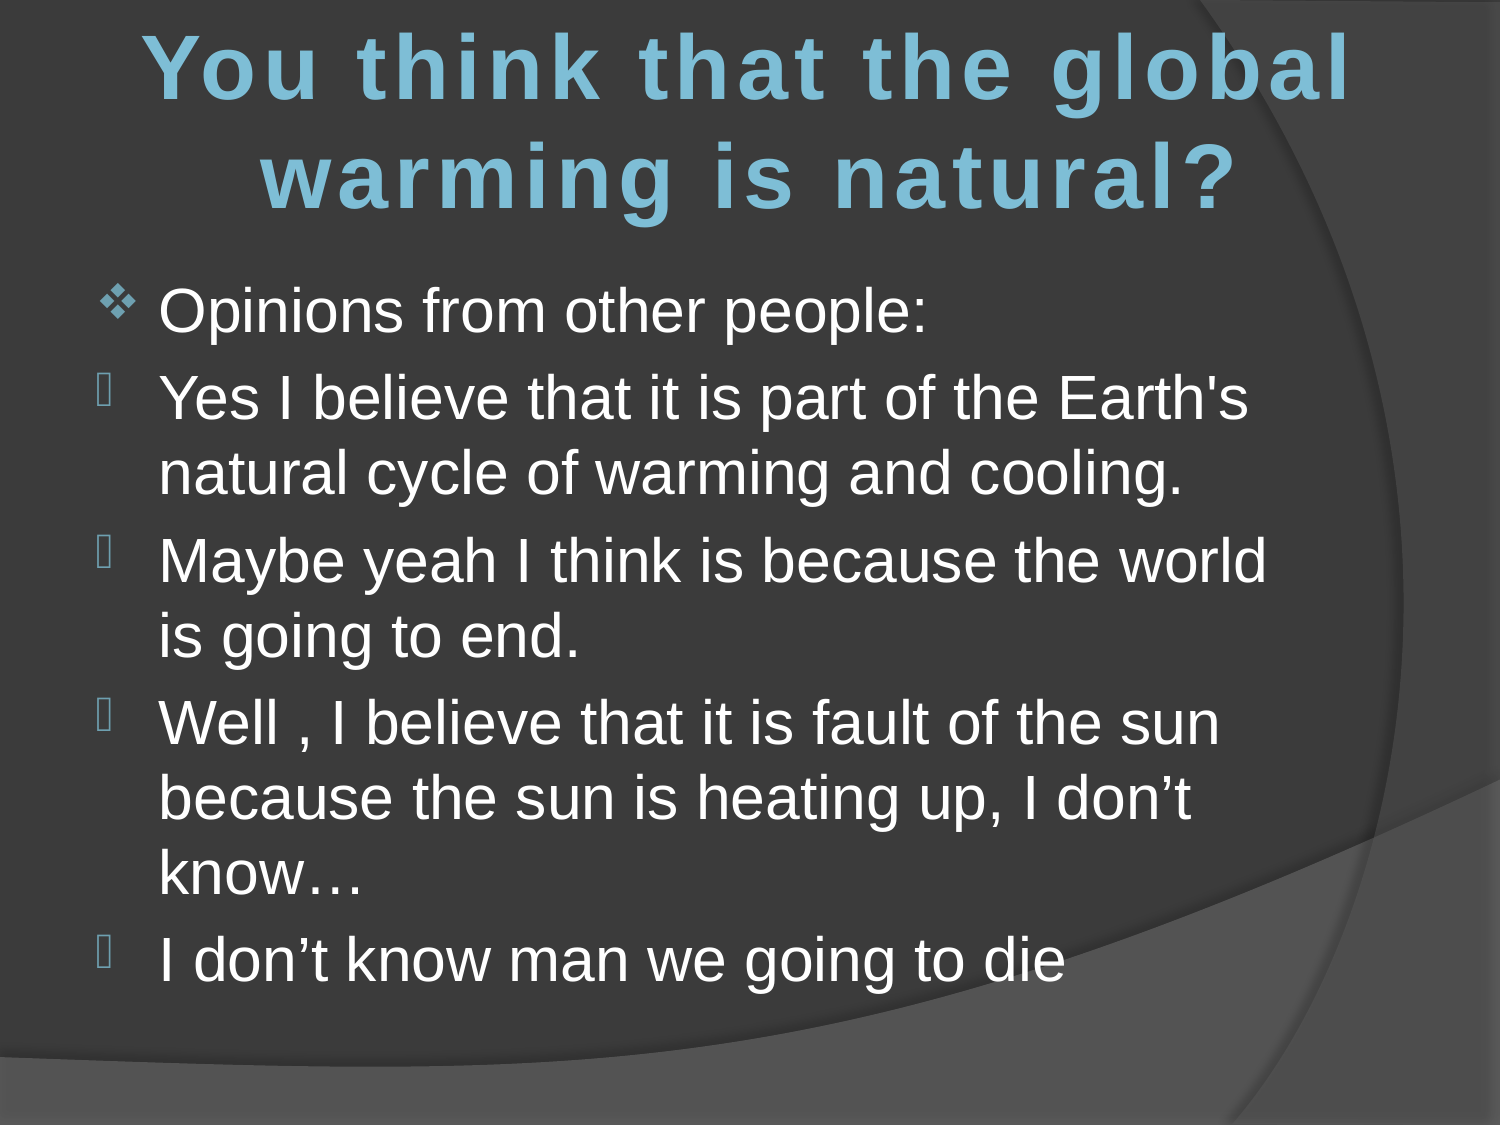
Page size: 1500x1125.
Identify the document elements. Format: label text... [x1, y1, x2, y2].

text_box You think that the global warming is natural? [0, 0, 1500, 235]
list Opinions from other people: Yes I believe that it is part of the Earth's natural cycle of warming and cooling. Maybe yeah I think is because the world is going to end. Well , I believe that it is fault of the sun because the sun is heating up, I don’t know… I don’t know man we going to die [75, 262, 1300, 1005]
